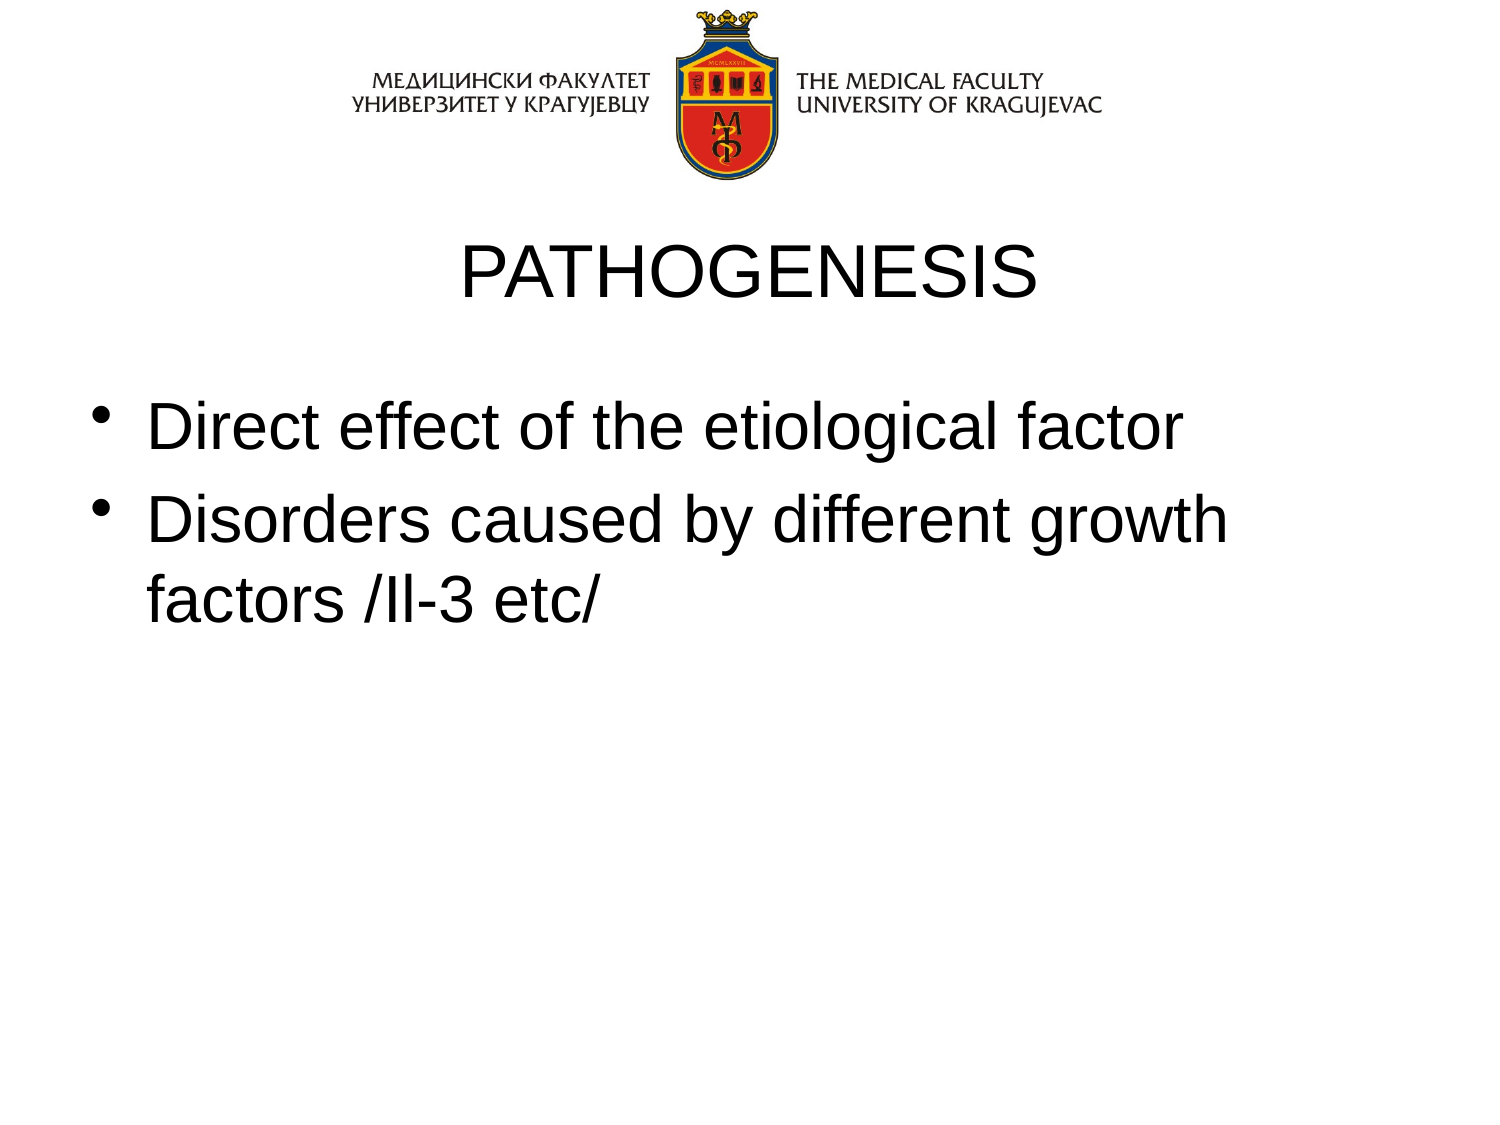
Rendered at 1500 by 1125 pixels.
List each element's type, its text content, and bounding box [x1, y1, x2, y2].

list Direct effect of the etiological factor Disorders caused by different growth factors /Il-3 etc/ [74, 374, 1426, 1118]
title PATHOGENESIS [74, 173, 1426, 362]
picture [328, 0, 1125, 173]
